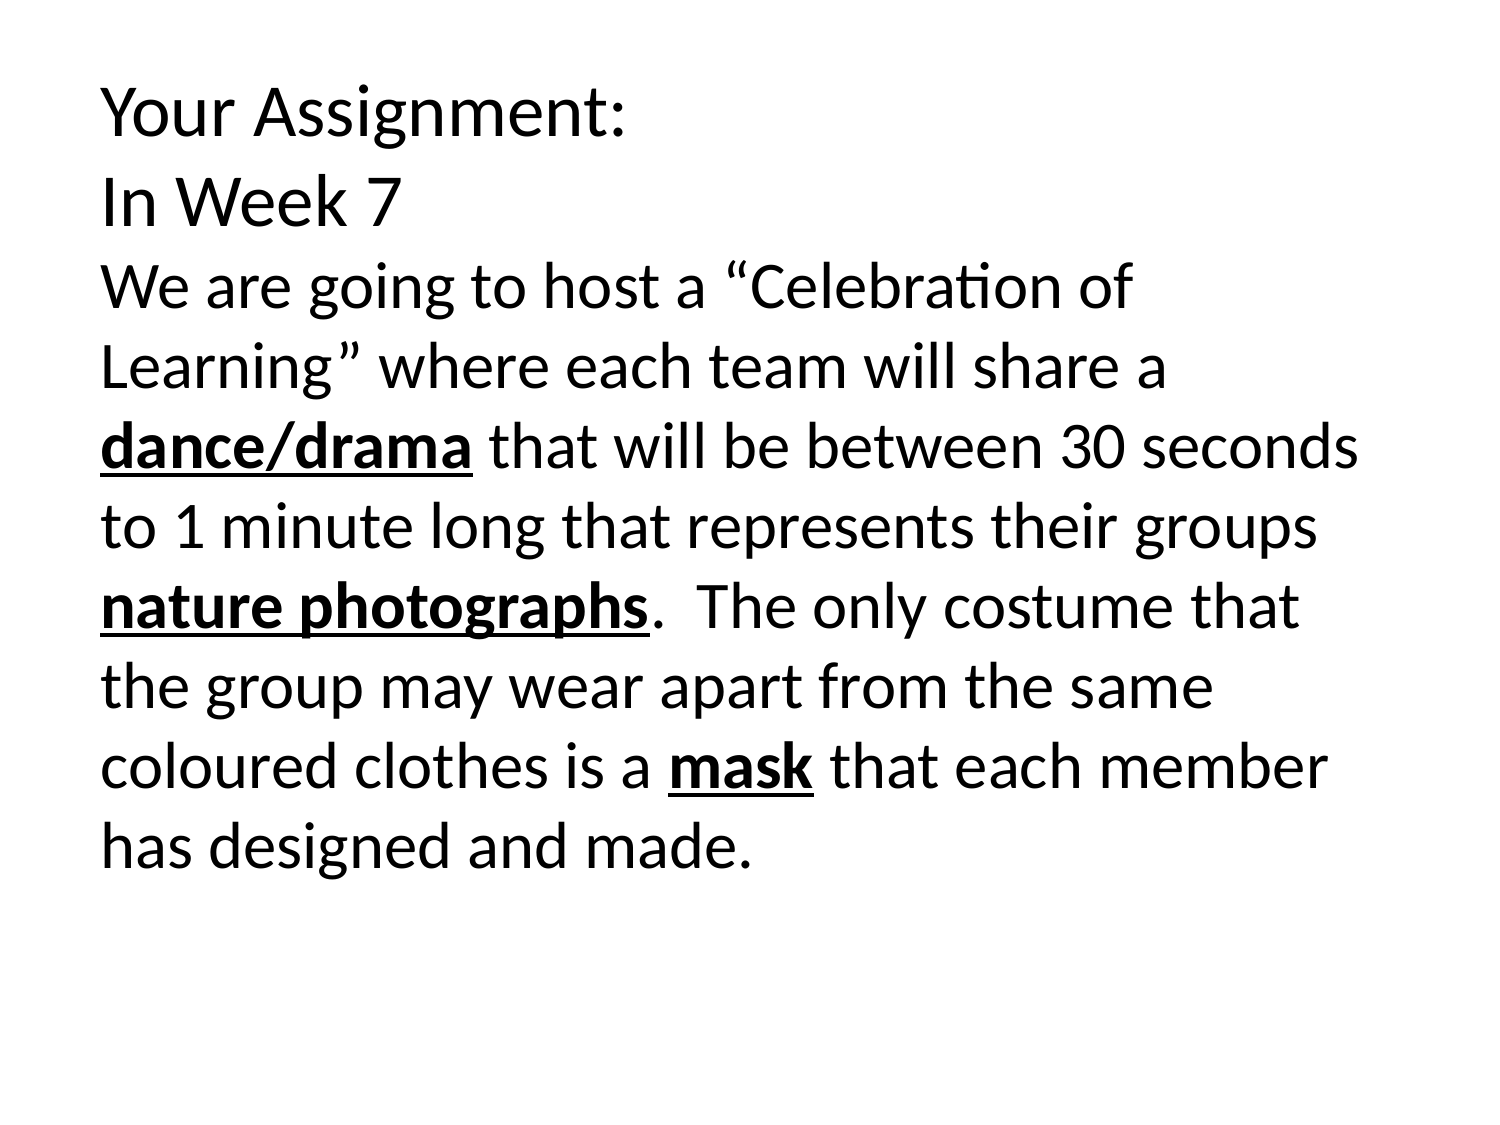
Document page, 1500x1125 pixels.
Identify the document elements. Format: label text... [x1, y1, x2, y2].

text_box Your Assignment: In Week 7 We are going to host a “Celebration of Learning” where each team will share a dance/drama that will be between 30 seconds to 1 minute long that represents their groups nature photographs. The only costume that the group may wear apart from the same coloured clothes is a mask that each member has designed and made. [85, 54, 1397, 889]
